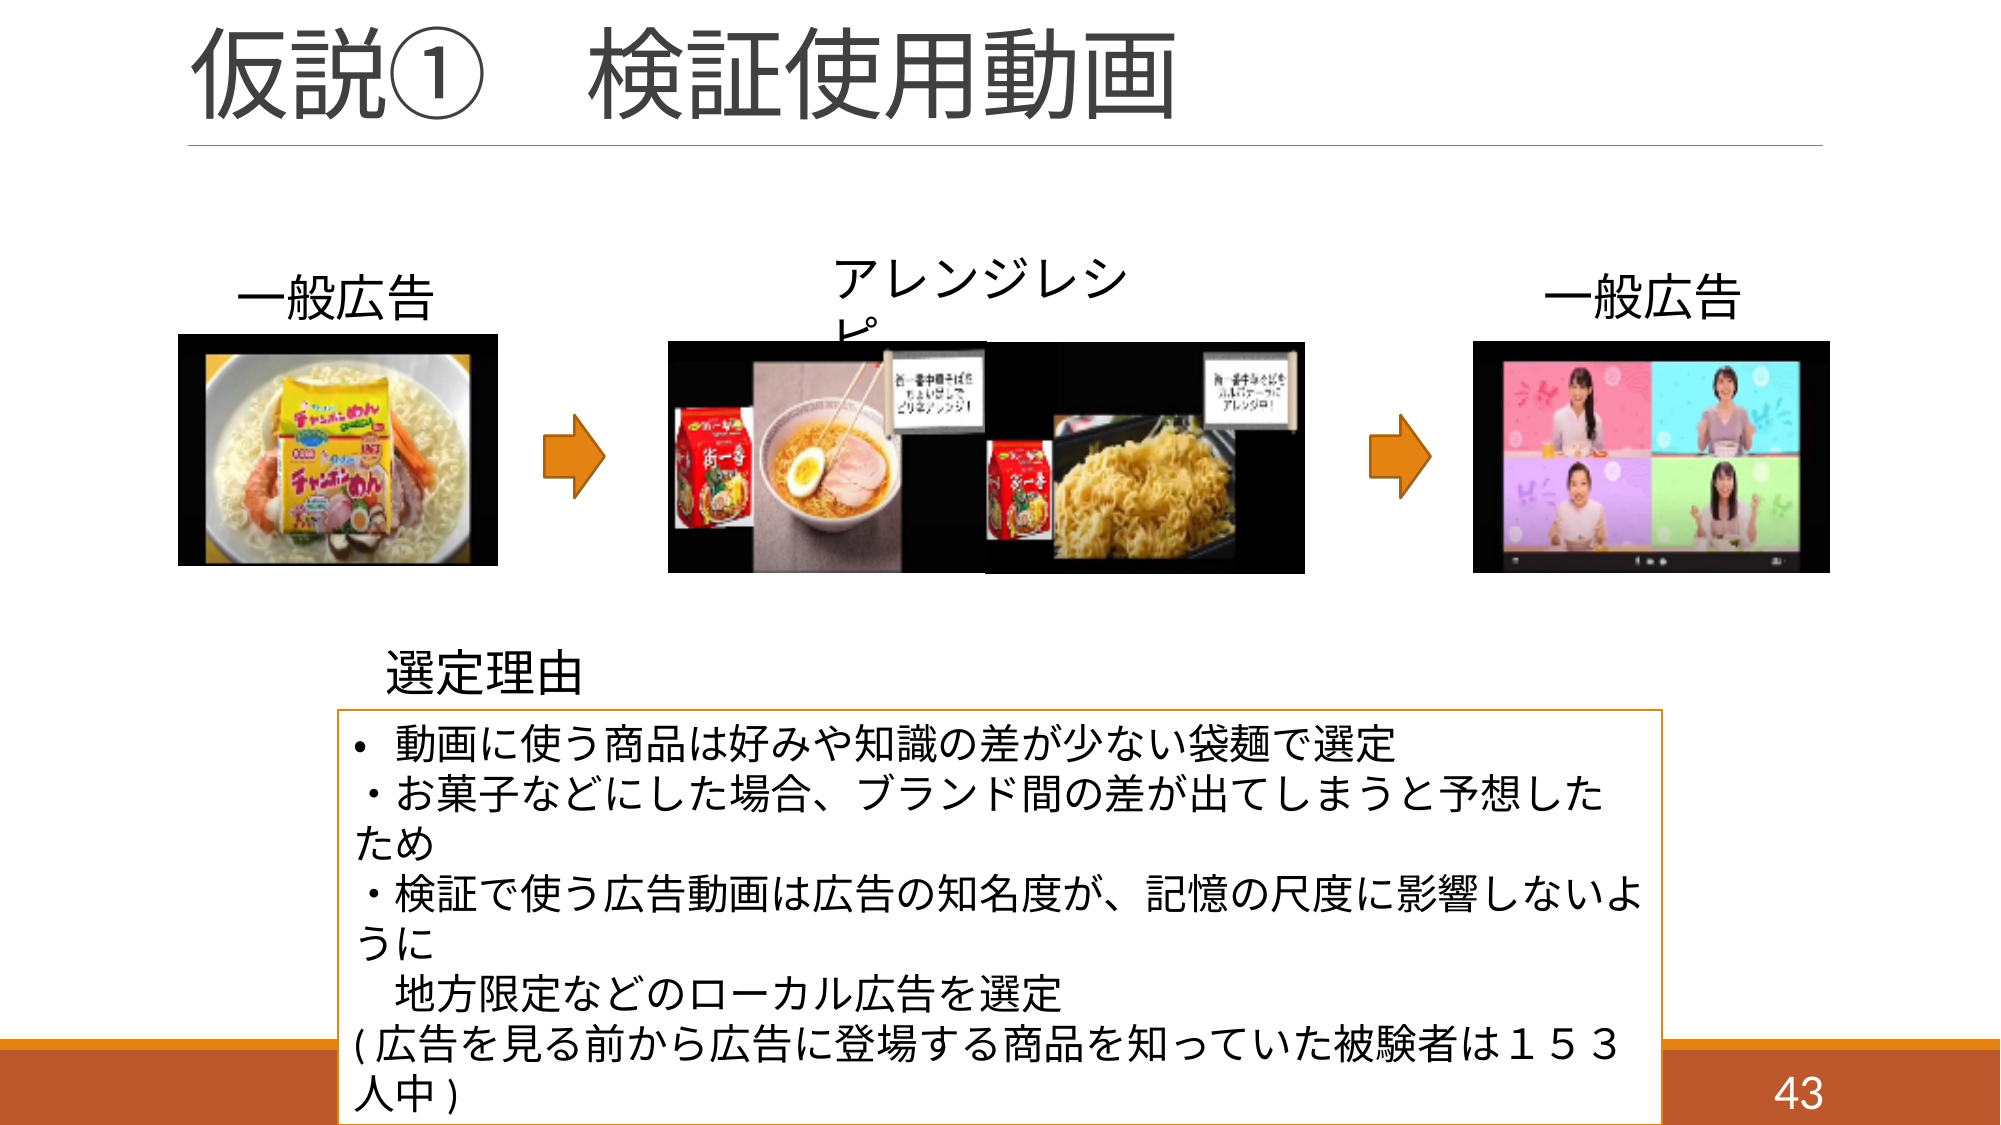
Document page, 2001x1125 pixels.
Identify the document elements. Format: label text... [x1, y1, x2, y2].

title 仮説① 検証使用動画 [174, 13, 1825, 140]
text_box [543, 413, 606, 500]
text_box 一般広告 [221, 259, 455, 331]
text_box ・動画に使う商品は好みや知識の差が少ない袋麺で選定 ・お菓子などにした場合、ブランド間の差が出てしまうと予想したため ・検証で使う広告動画は広告の知名度が、記憶の尺度に影響しないように 地方限定などのローカル広告を選定 (広告を見る前から広告に登場する商品を知っていた被験者は１５３人中) [337, 709, 1663, 1125]
slide_number 43 [1663, 1059, 1840, 1120]
text_box 一般広告 [1528, 258, 1762, 333]
text_box [1369, 413, 1432, 500]
text_box 選定理由 [371, 634, 605, 709]
text_box アレンジレシピ [815, 240, 1157, 339]
picture [178, 334, 498, 566]
picture [667, 340, 1305, 574]
picture [1472, 340, 1831, 573]
